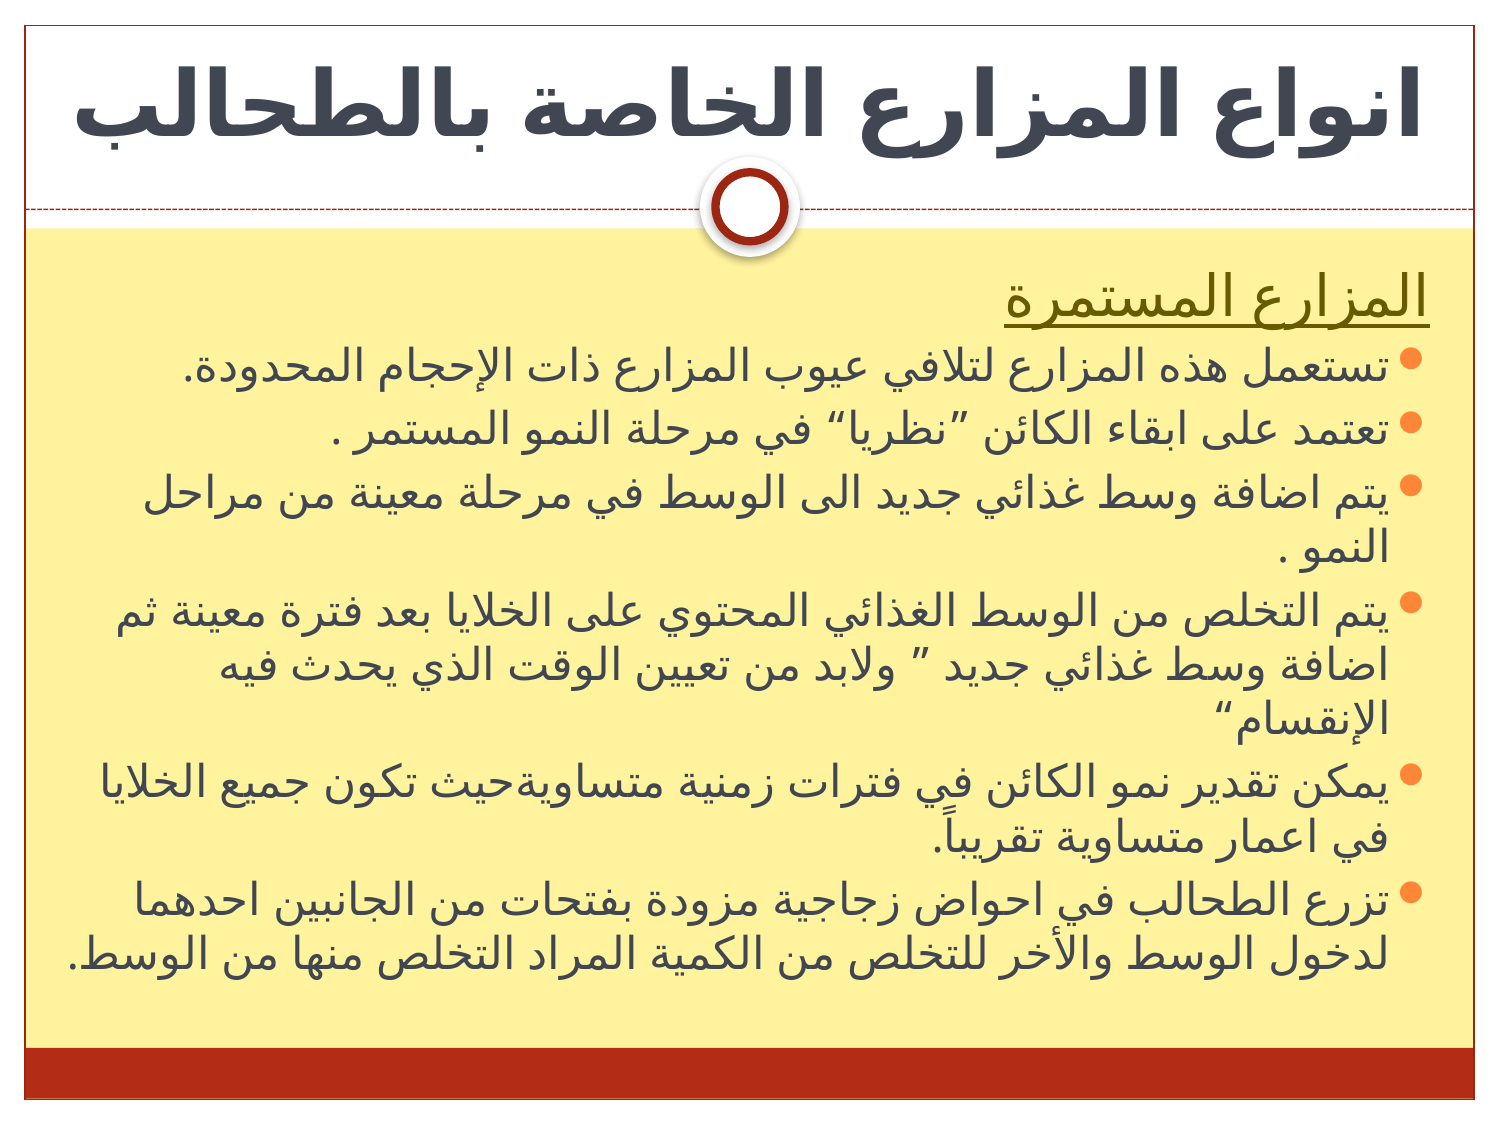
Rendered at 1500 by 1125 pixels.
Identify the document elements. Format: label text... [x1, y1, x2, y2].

list المزارع المستمرة تستعمل هذه المزارع لتلافي عيوب المزارع ذات الإحجام المحدودة. تعتمد على ابقاء الكائن ”نظريا“ في مرحلة النمو المستمر . يتم اضافة وسط غذائي جديد الى الوسط في مرحلة معينة من مراحل النمو . يتم التخلص من الوسط الغذائي المحتوي على الخلايا بعد فترة معينة ثم اضافة وسط غذائي جديد ” ولابد من تعيين الوقت الذي يحدث فيه الإنقسام“ يمكن تقدير نمو الكائن في فترات زمنية متساويةحيث تكون جميع الخلايا في اعمار متساوية تقريباً. تزرع الطحالب في احواض زجاجية مزودة بفتحات من الجانبين احدهما لدخول الوسط والأخر للتخلص من الكمية المراد التخلص منها من الوسط. [49, 250, 1445, 1001]
title انواع المزارع الخاصة بالطحالب [49, 37, 1450, 162]
